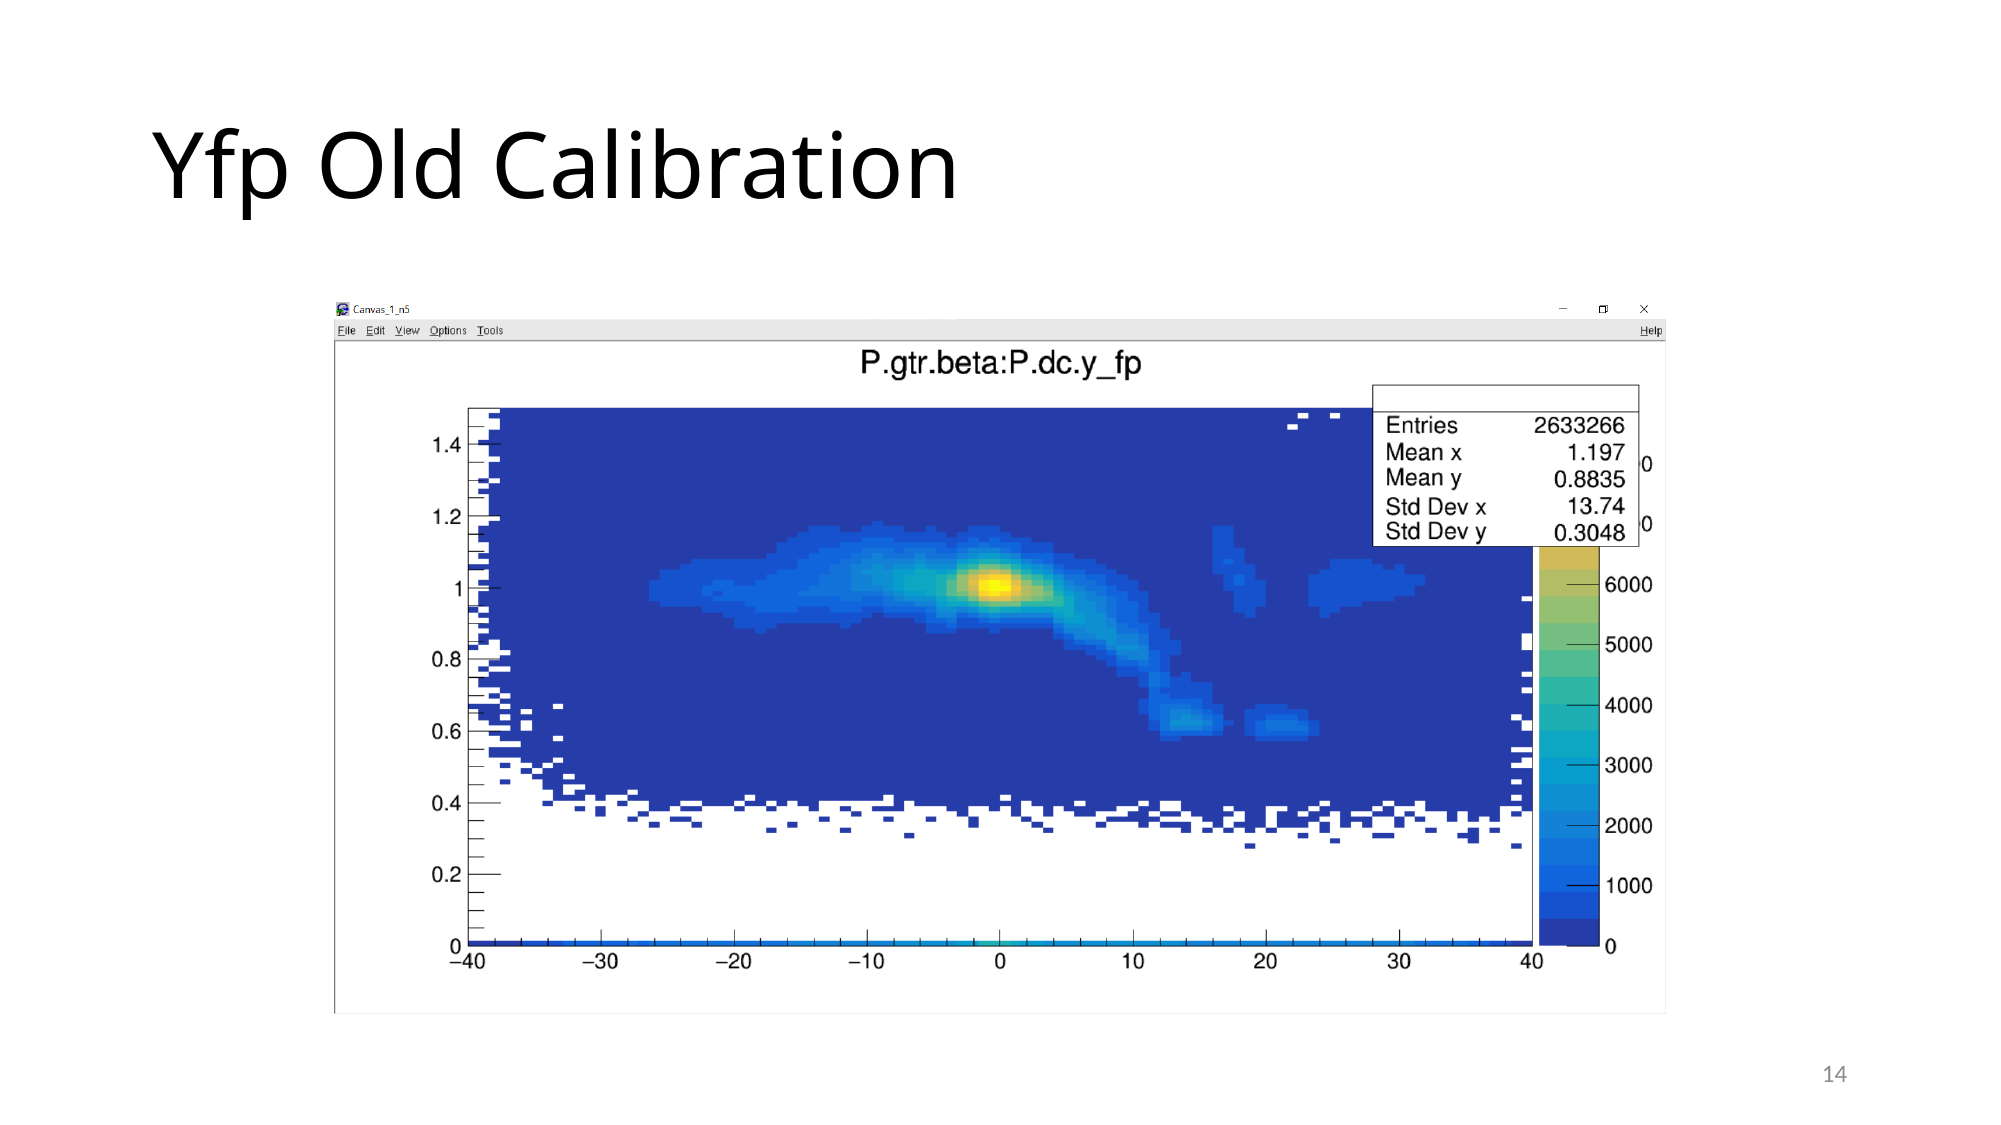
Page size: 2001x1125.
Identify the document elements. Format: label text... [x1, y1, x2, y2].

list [334, 299, 1666, 1014]
title Yfp Old Calibration [137, 59, 1863, 278]
slide_number 14 [1412, 1042, 1863, 1103]
